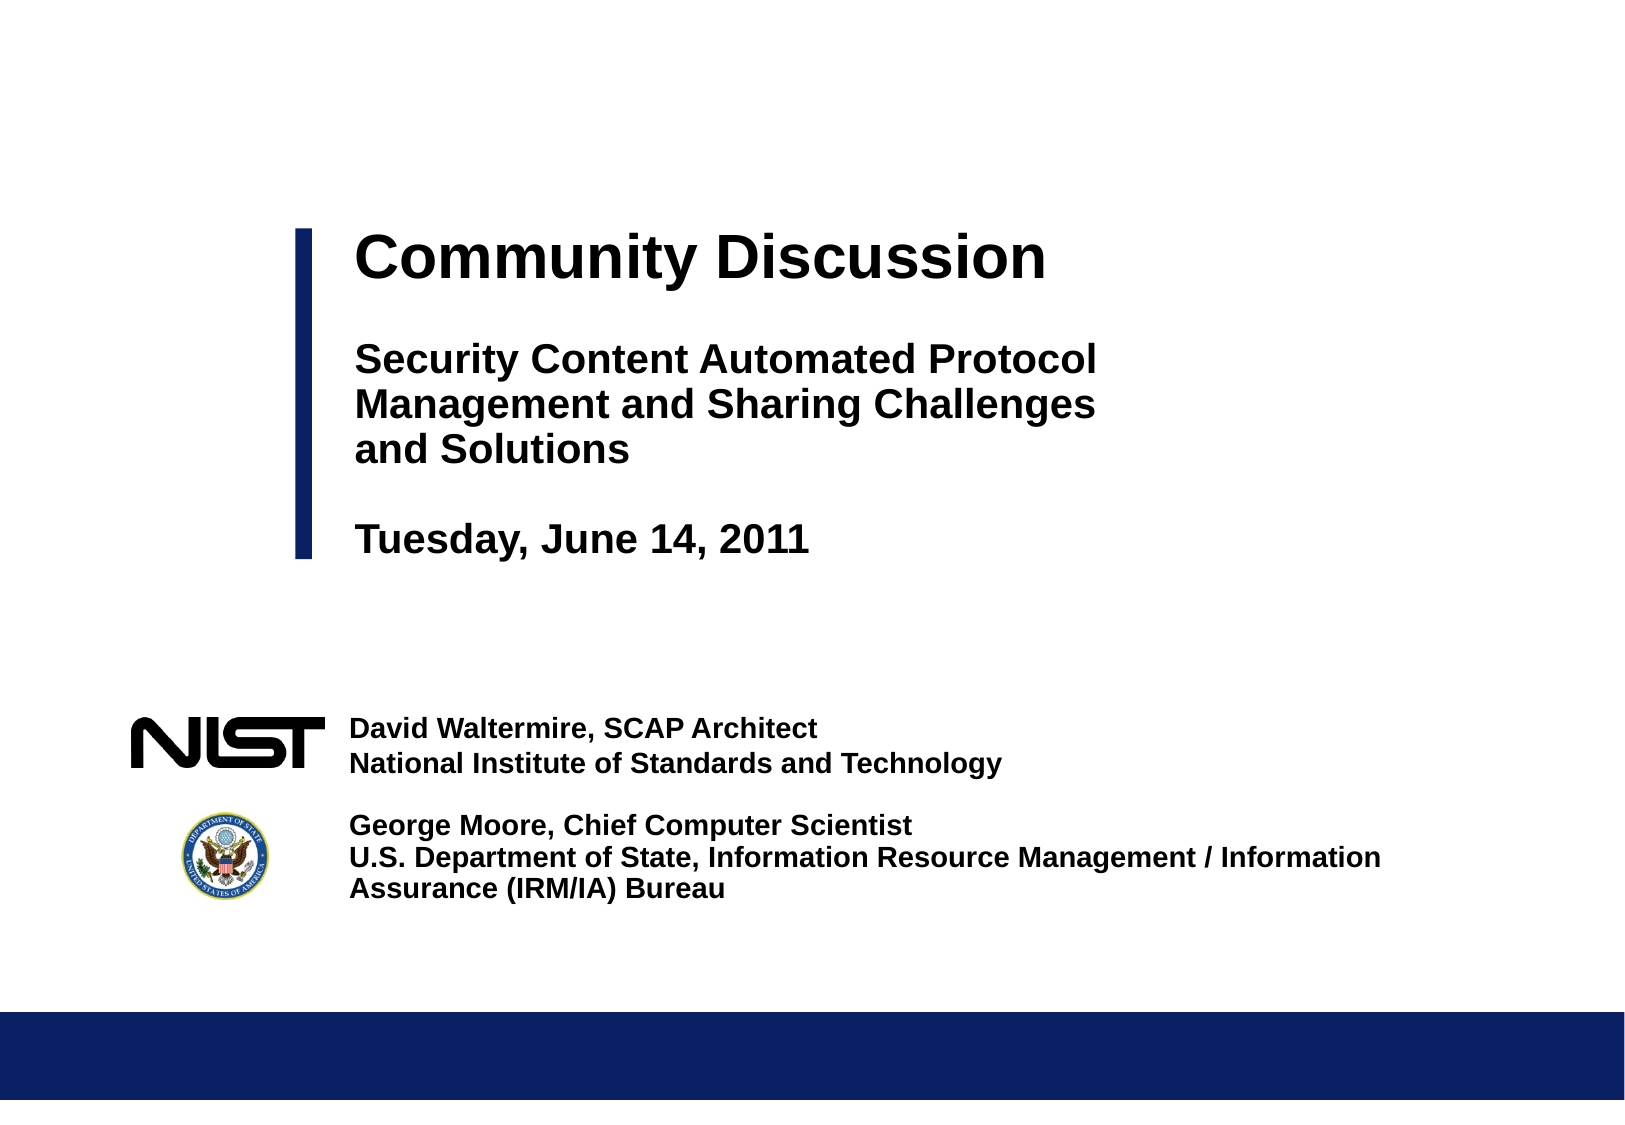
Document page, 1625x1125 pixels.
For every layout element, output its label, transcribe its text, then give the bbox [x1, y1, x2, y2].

picture [131, 717, 325, 769]
text_box David Waltermire, SCAP Architect National Institute of Standards and Technology George Moore, Chief Computer Scientist U.S. Department of State, Information Resource Management / Information Assurance (IRM/IA) Bureau [349, 646, 1402, 905]
text_box Community Discussion Security Content Automated Protocol Management and Sharing Challenges and Solutions Tuesday, June 14, 2011 [354, 327, 1177, 563]
picture [181, 811, 270, 900]
picture [0, 1012, 1625, 1100]
